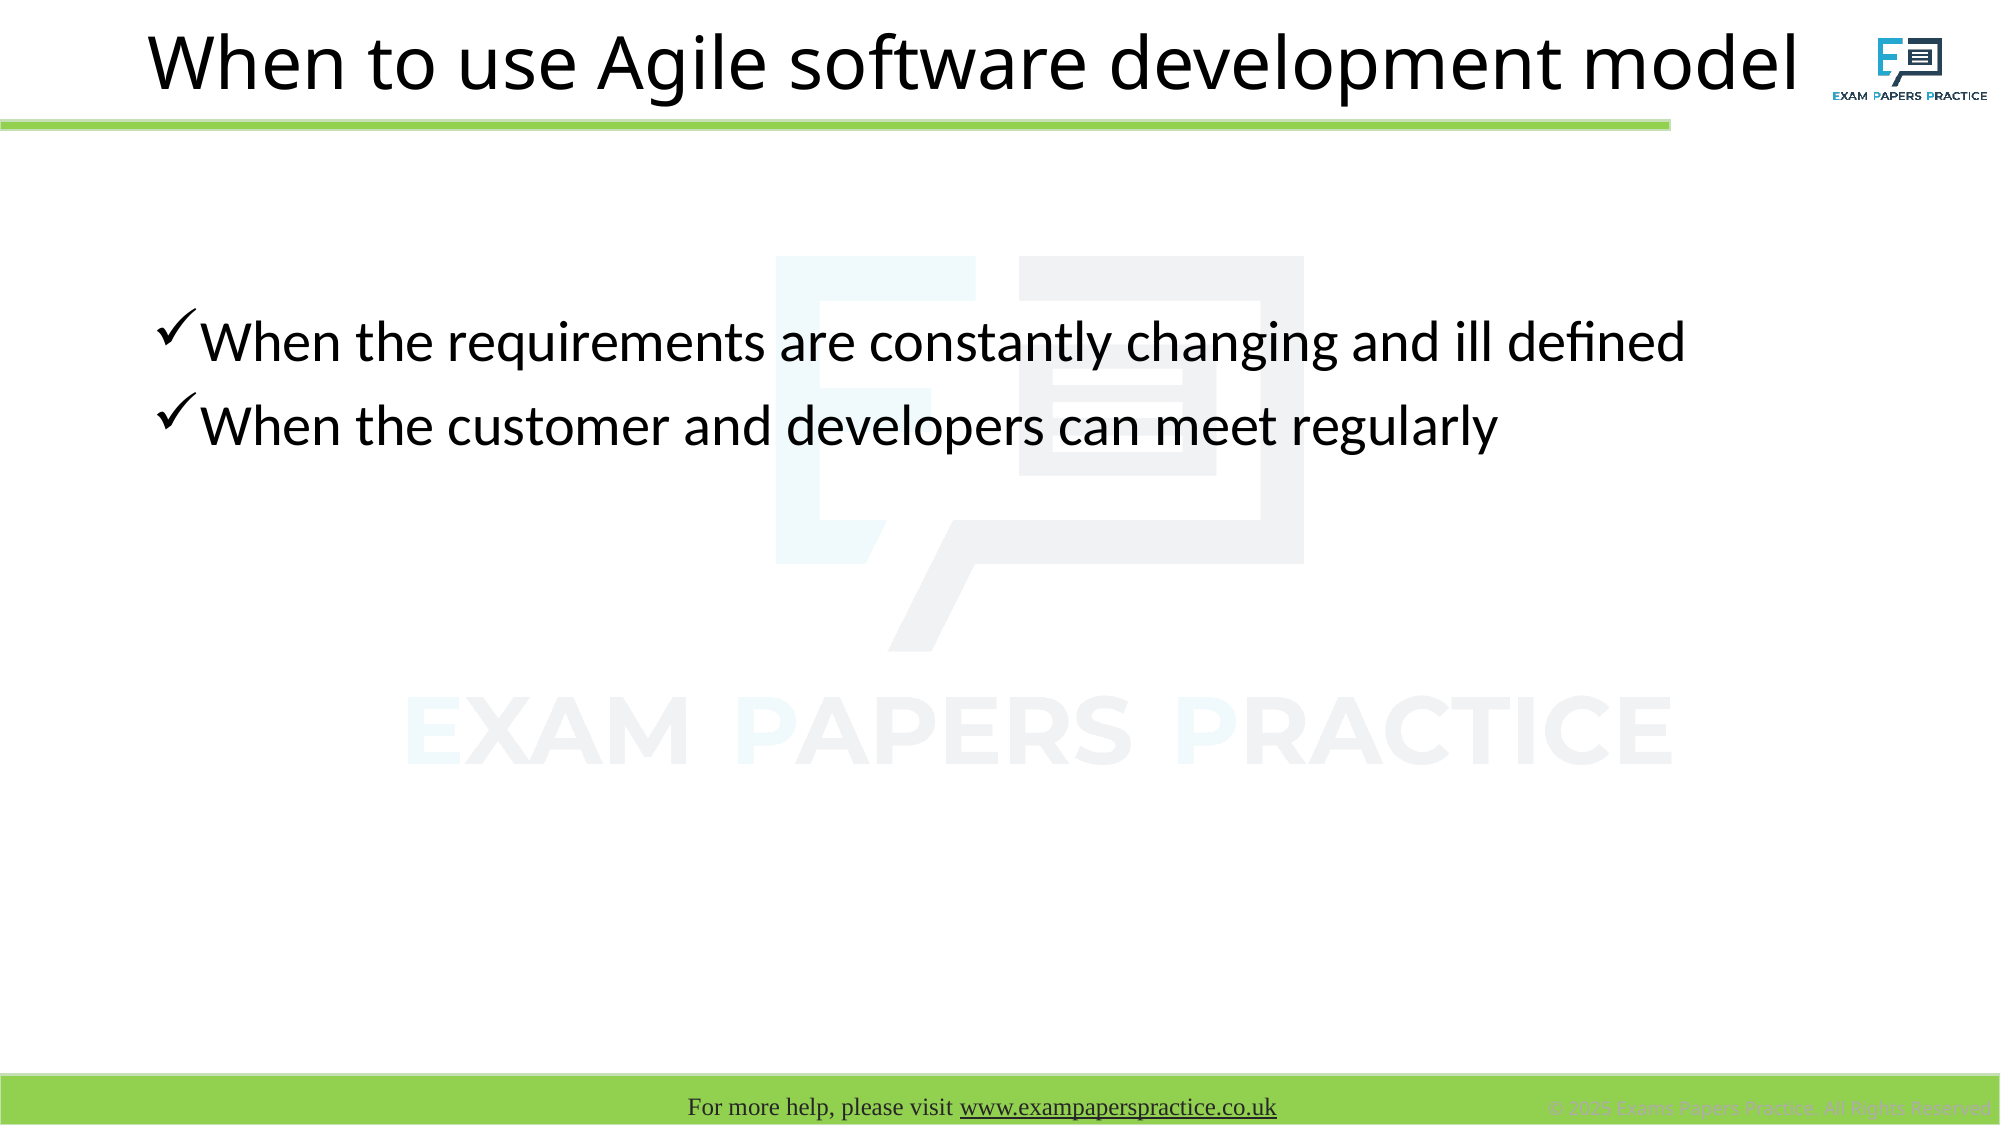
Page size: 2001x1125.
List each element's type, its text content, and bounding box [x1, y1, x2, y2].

list When the requirements are constantly changing and ill defined When the customer and developers can meet regularly [137, 304, 1863, 1018]
title When to use Agile software development model [132, 11, 1858, 121]
